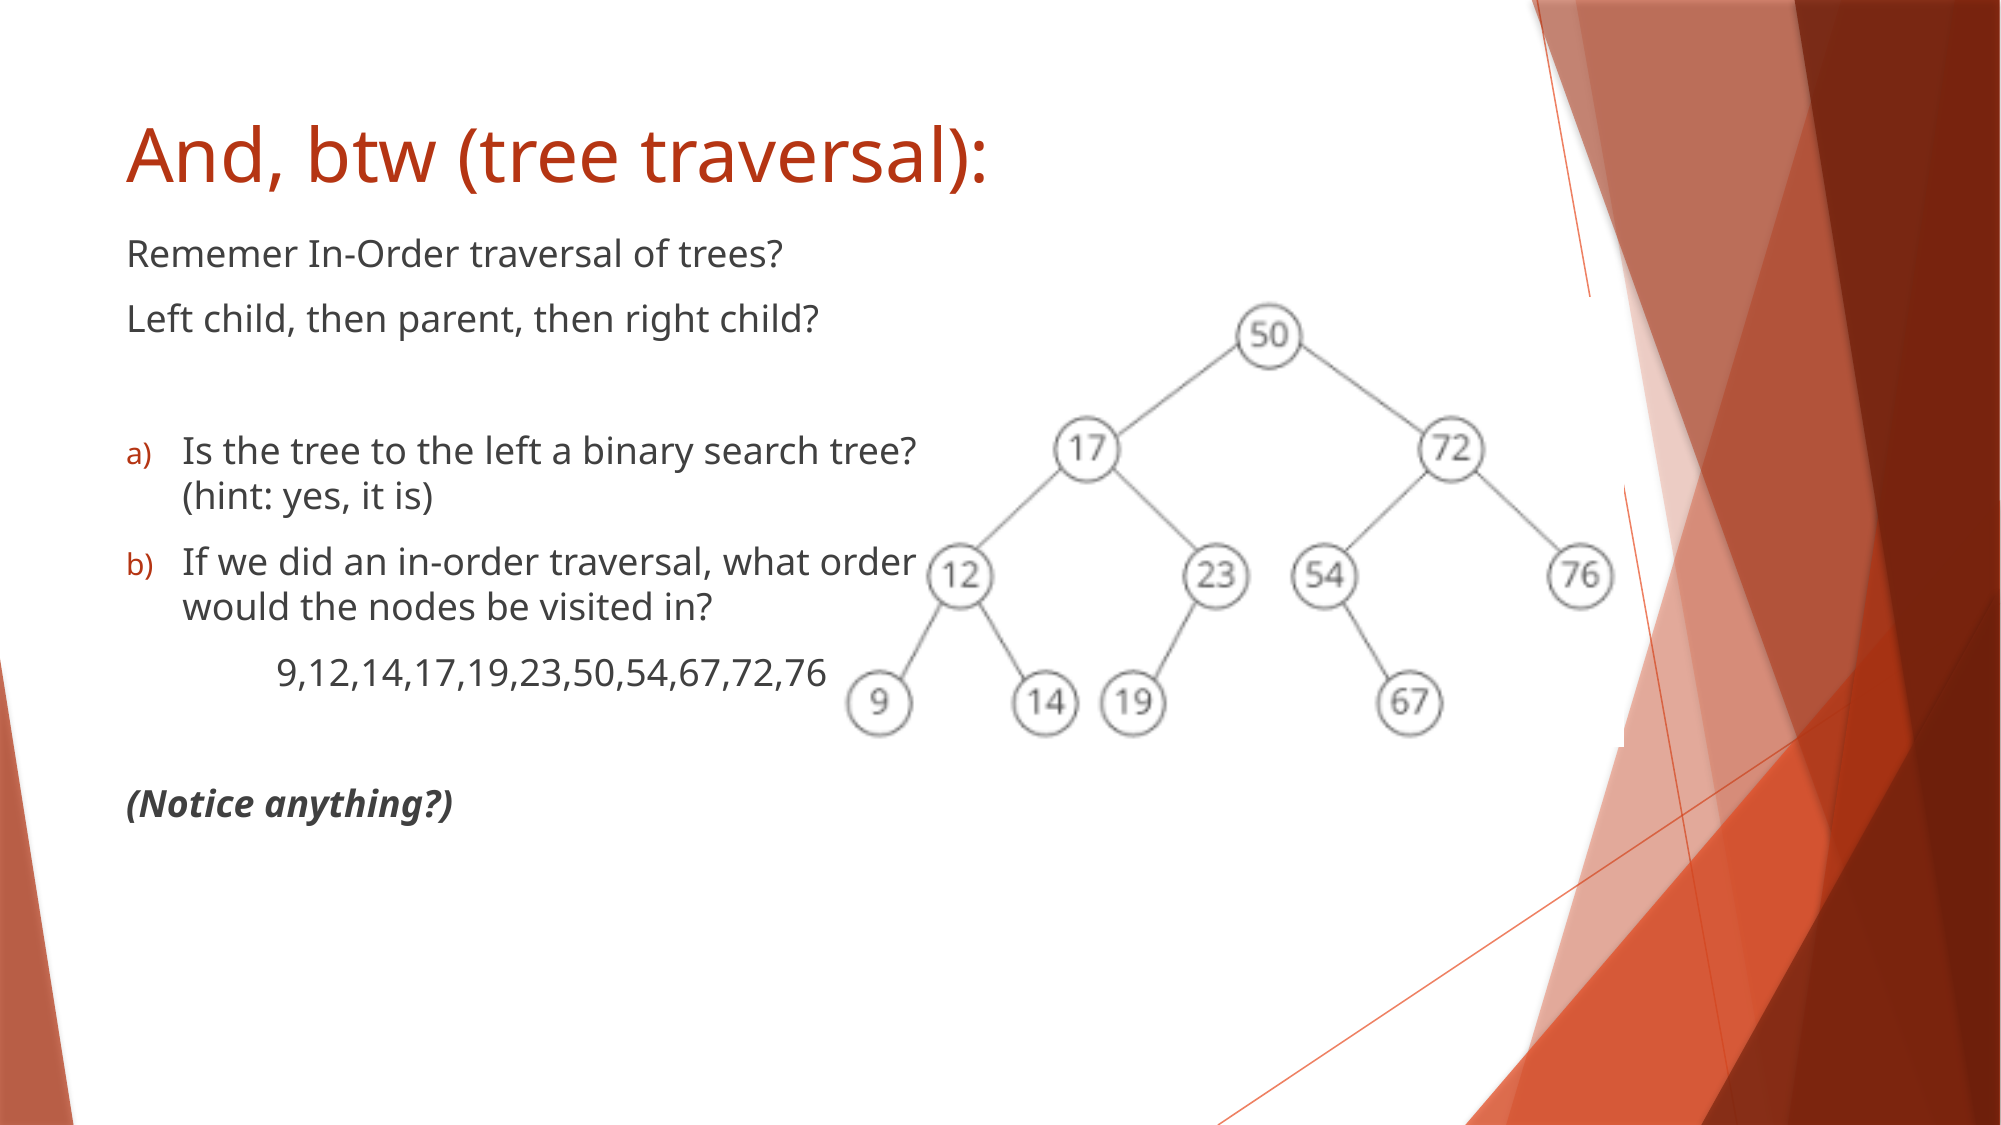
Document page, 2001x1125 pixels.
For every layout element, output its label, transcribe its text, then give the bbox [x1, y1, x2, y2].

text_box Rememer In-Order traversal of trees? Left child, then parent, then right child? Is the tree to the left a binary search tree? (hint: yes, it is) If we did an in-order traversal, what order would the nodes be visited in? 9,12,14,17,19,23,50,54,67,72,76 (Notice anything?) [111, 222, 1014, 991]
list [840, 297, 1625, 747]
title And, btw (tree traversal): [111, 99, 1522, 210]
